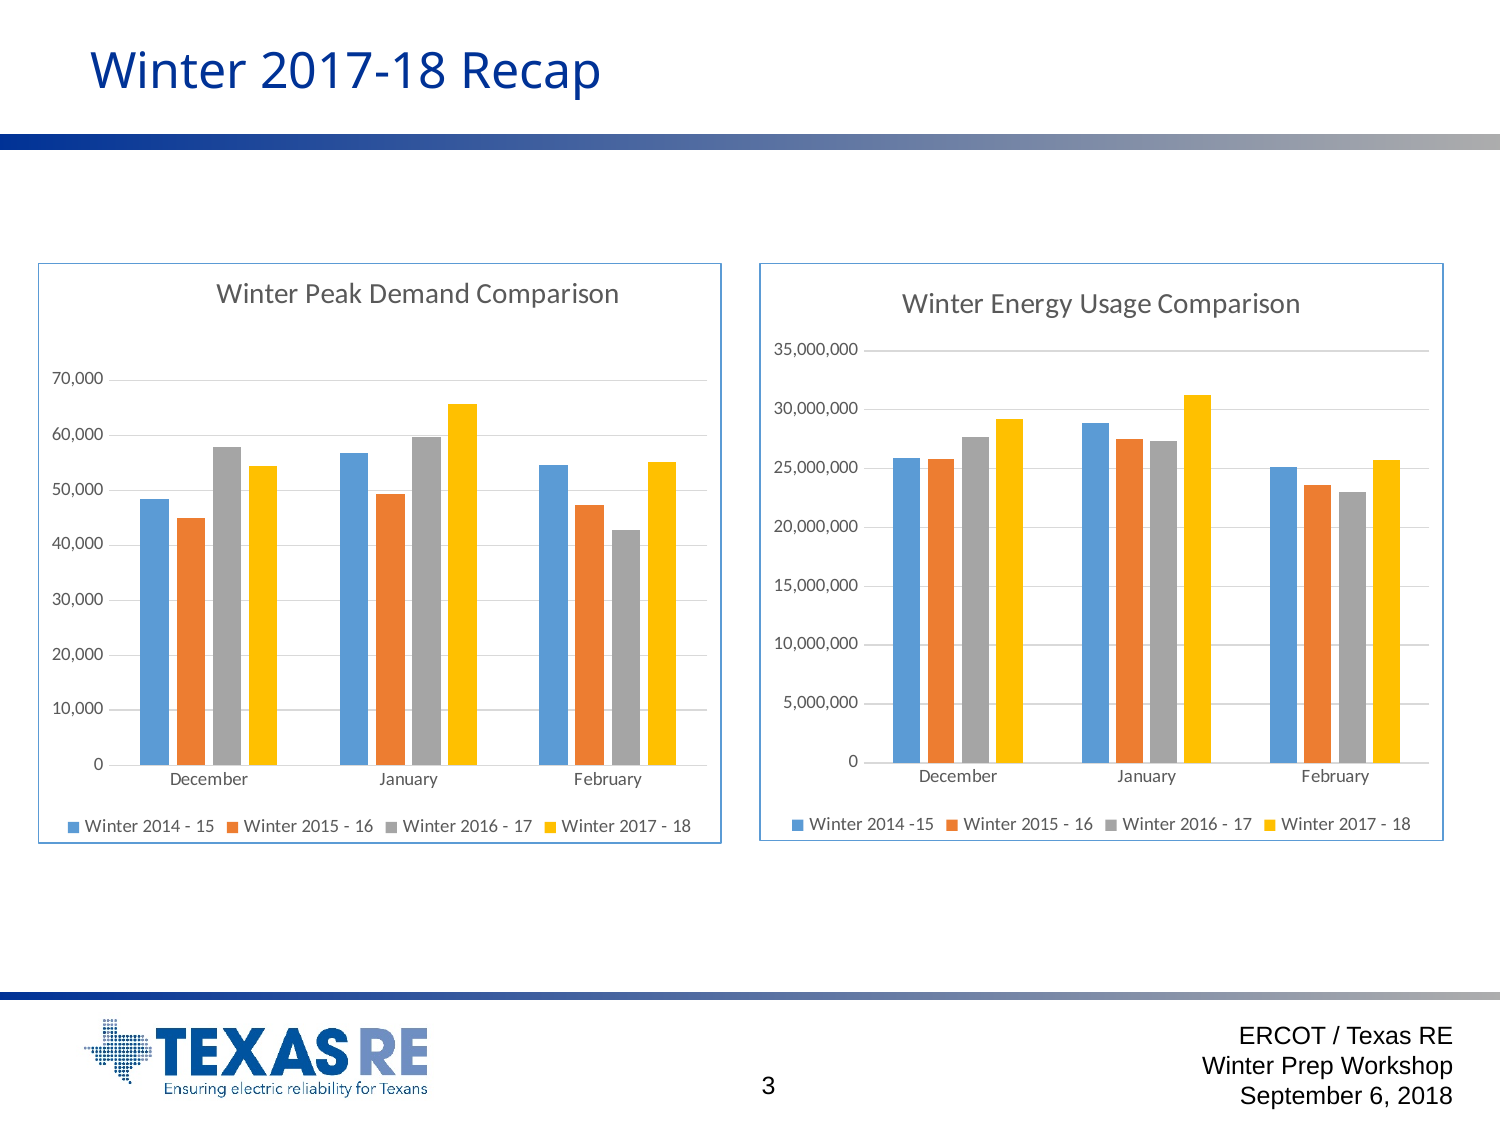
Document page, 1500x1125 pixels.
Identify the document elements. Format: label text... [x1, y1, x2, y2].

chart [37, 262, 723, 844]
picture [76, 1012, 434, 1103]
chart [759, 262, 1444, 842]
title Winter 2017-18 Recap [75, 12, 1450, 125]
footer ERCOT / Texas RE Winter Prep Workshop September 6, 2018 [1024, 1012, 1469, 1085]
